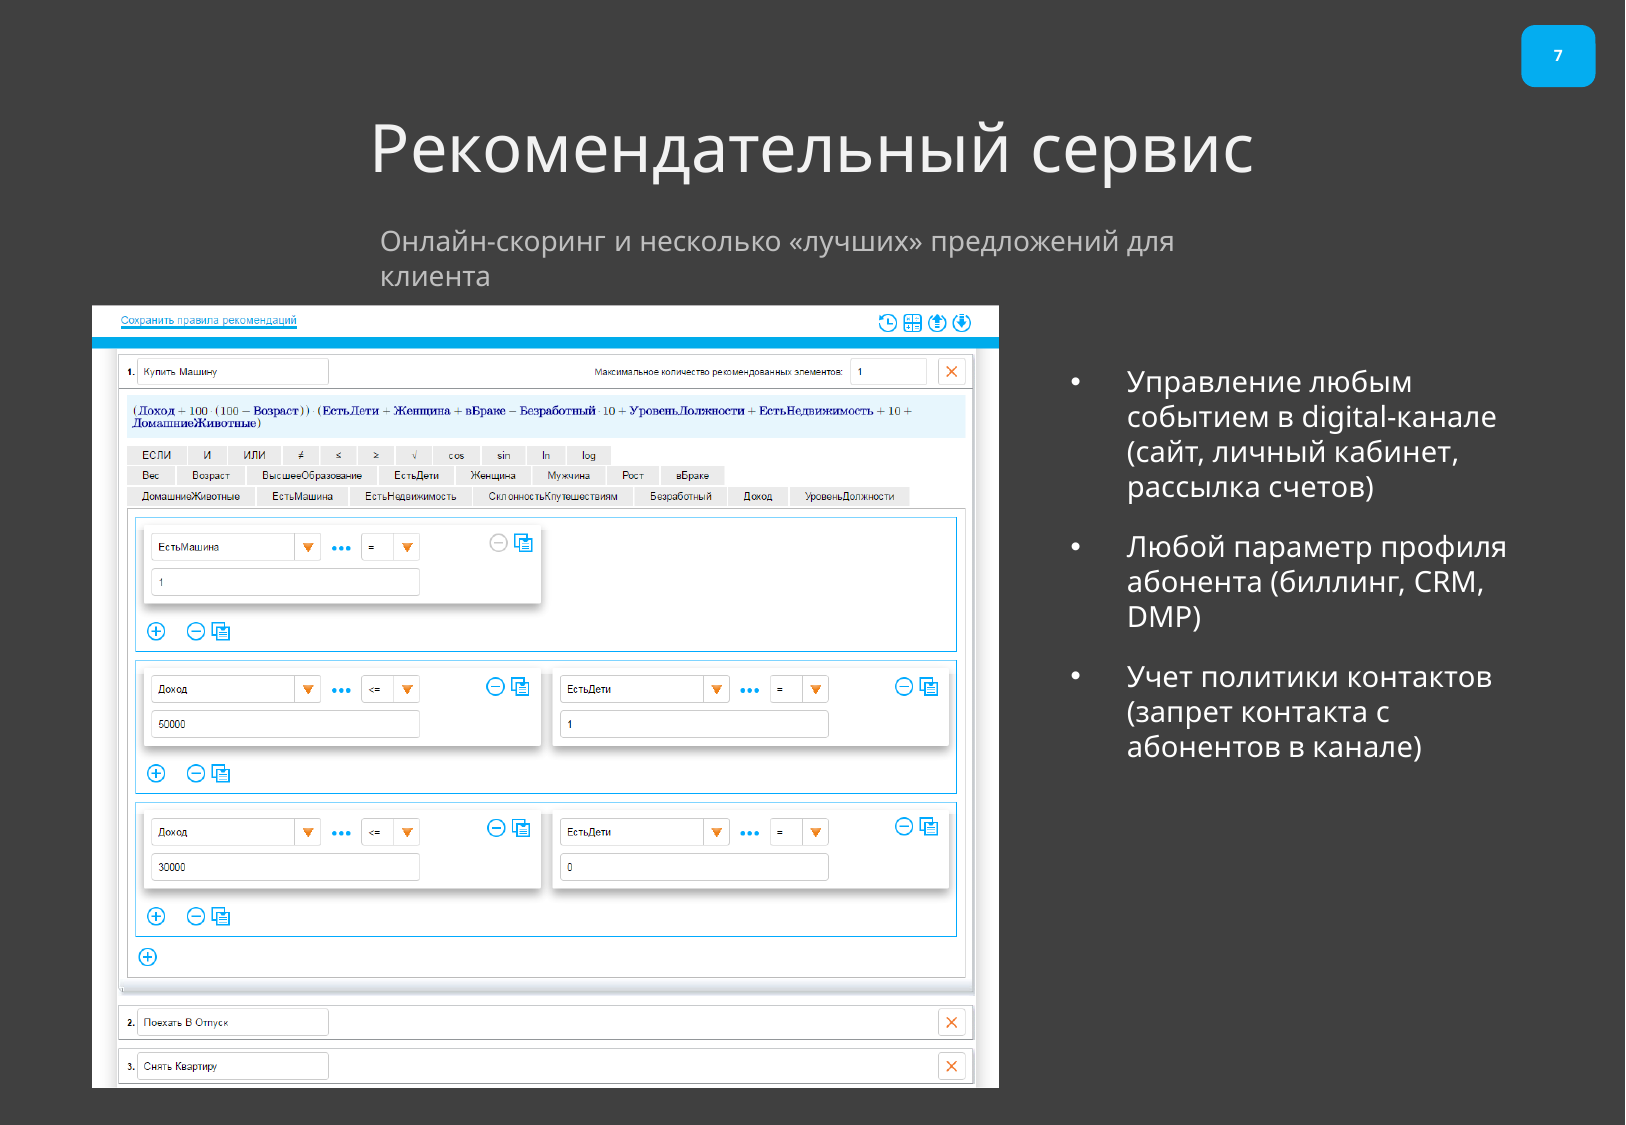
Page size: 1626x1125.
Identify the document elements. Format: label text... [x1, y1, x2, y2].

picture [92, 349, 999, 1088]
list 7 [1535, 33, 1582, 79]
text_box Онлайн-скоринг и несколько «лучших» предложений для клиента [364, 206, 1280, 300]
picture [92, 305, 999, 336]
title Рекомендательный сервис [273, 111, 1352, 191]
text_box Управление любым событием в digital-канале (сайт, личный кабинет, рассылка счетов) Любой параметр профиля абонента (биллинг, CRM, DMP) Учет политики контактов (запрет контакта с абонентов в канале) [1070, 355, 1542, 875]
